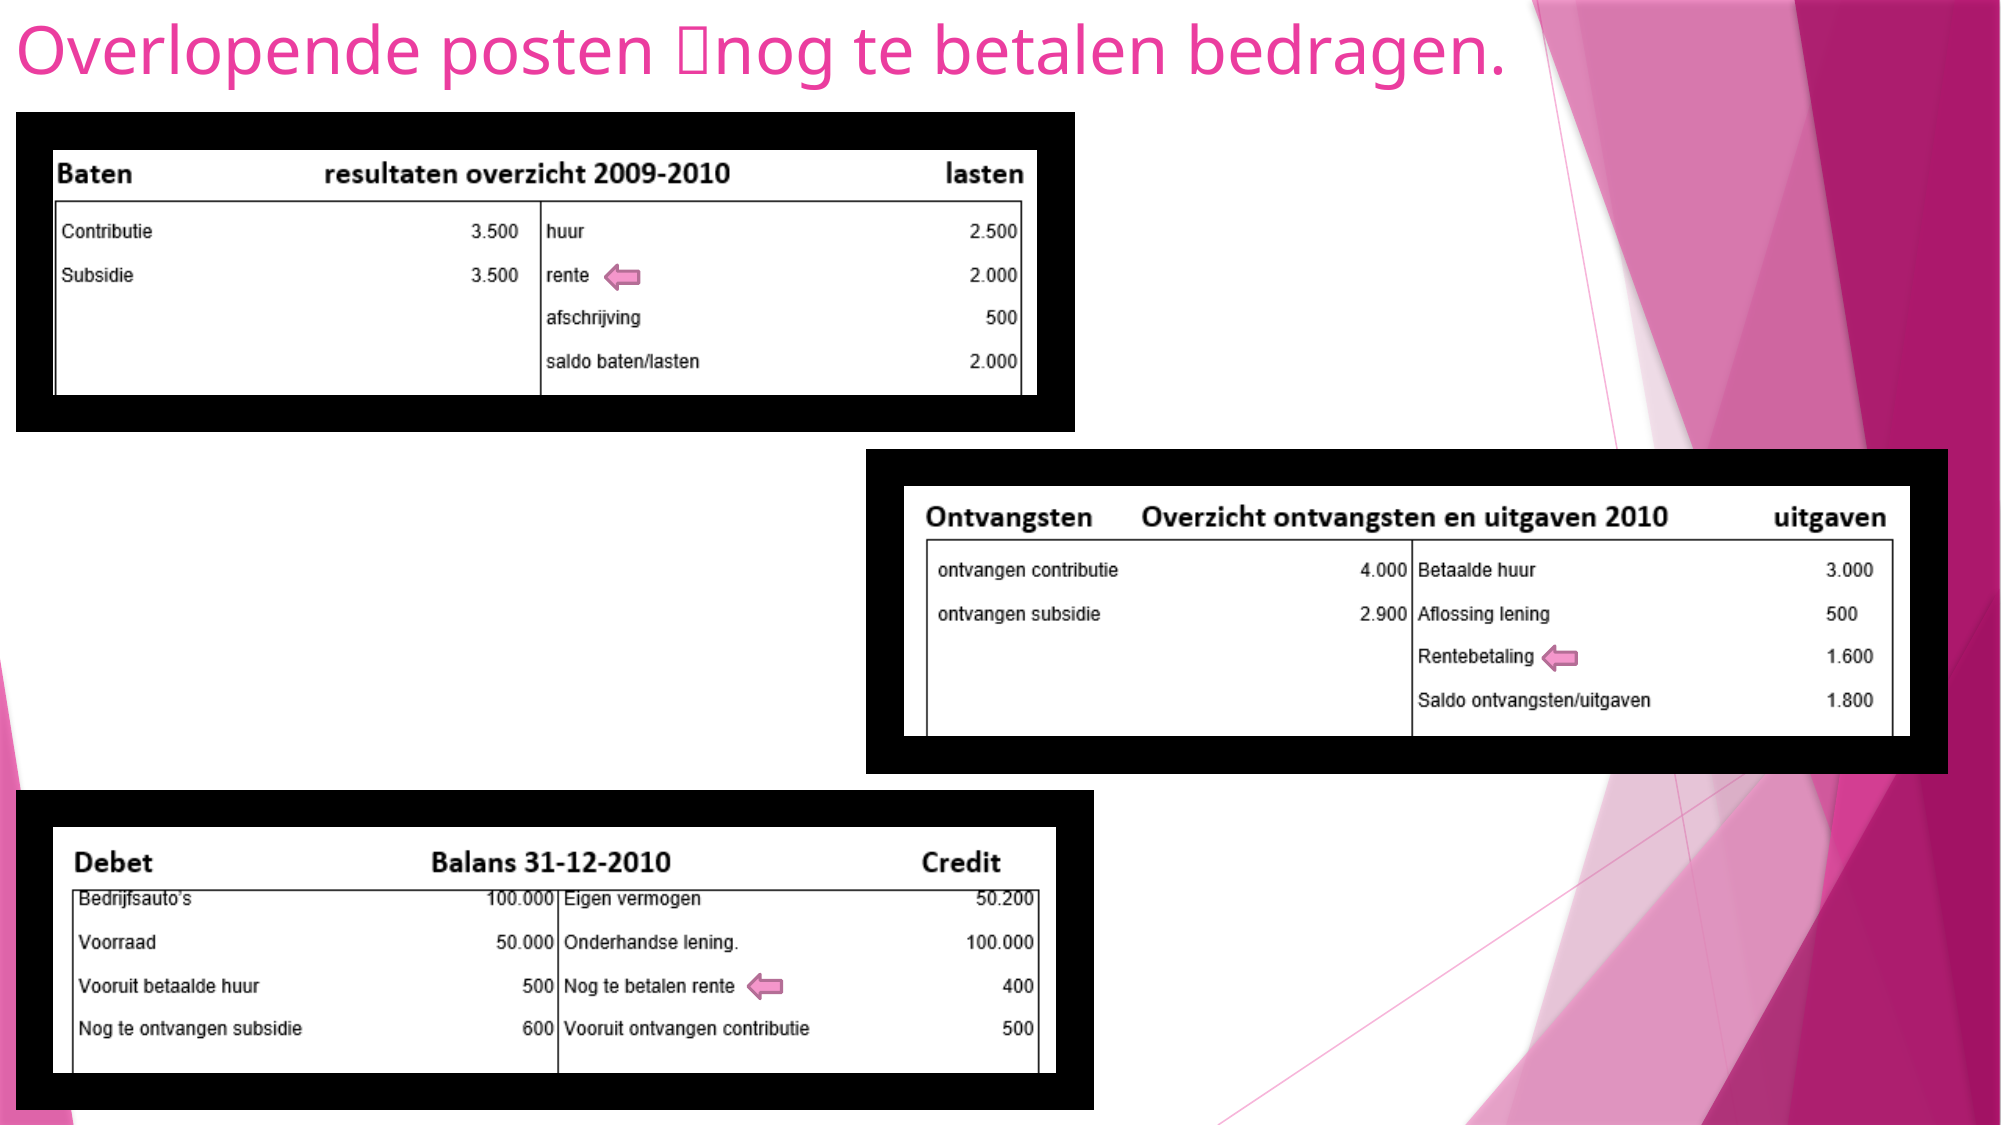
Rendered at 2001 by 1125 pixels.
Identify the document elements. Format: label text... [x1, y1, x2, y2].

picture [52, 149, 1038, 396]
title Overlopende posten nog te betalen bedragen. [0, 0, 1595, 239]
picture [52, 826, 1057, 1074]
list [903, 485, 1911, 737]
